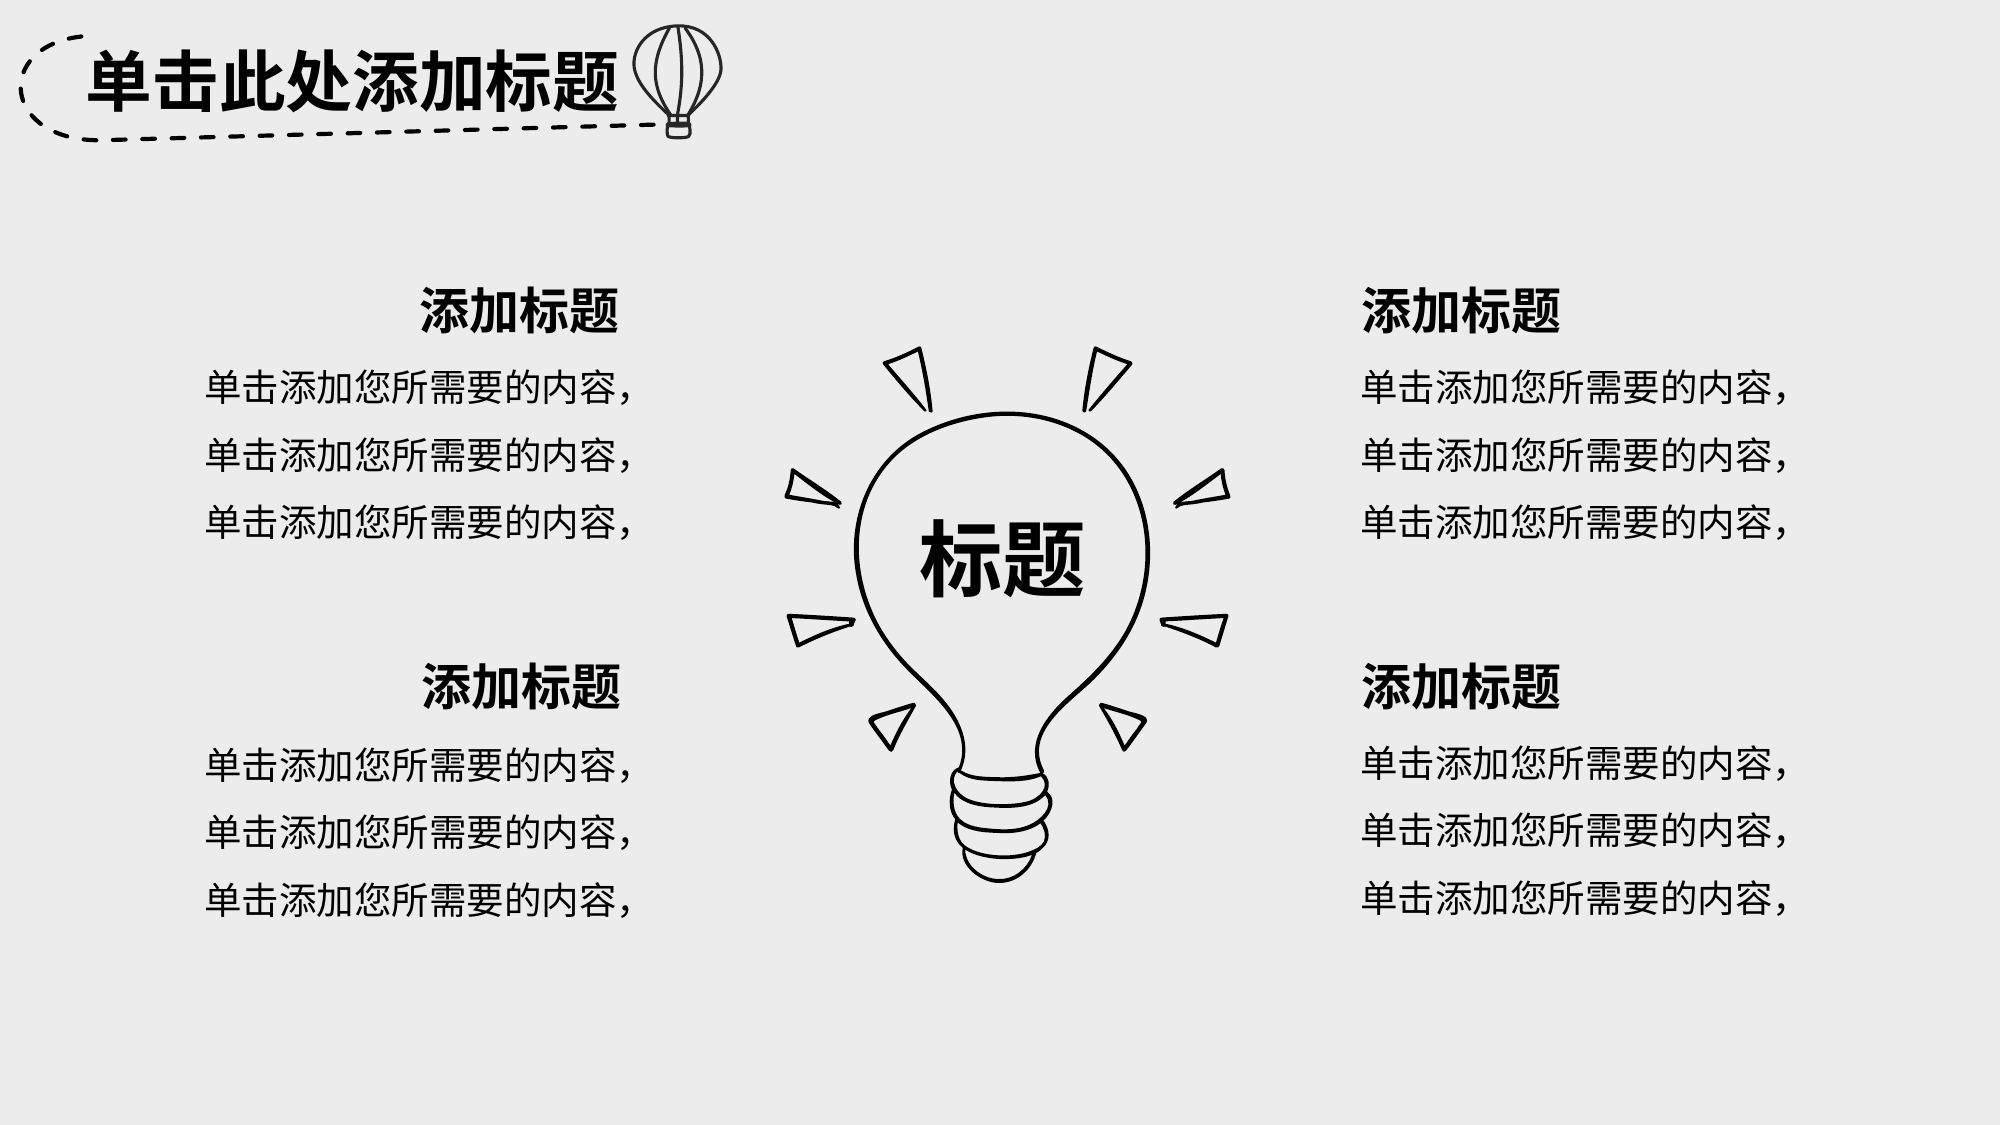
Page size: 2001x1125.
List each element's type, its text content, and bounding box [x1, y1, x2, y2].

text_box 添加标题 [1346, 272, 1577, 348]
text_box 添加标题 [1346, 647, 1577, 723]
text_box 单击添加您所需要的内容，单击添加您所需要的内容，单击添加您所需要的内容， [1329, 334, 1842, 552]
text_box 添加标题 [404, 272, 634, 348]
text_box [784, 345, 1231, 885]
text_box 单击添加您所需要的内容，单击添加您所需要的内容，单击添加您所需要的内容， [173, 712, 685, 930]
text_box 单击此处添加标题 [70, 31, 633, 127]
text_box 单击添加您所需要的内容，单击添加您所需要的内容，单击添加您所需要的内容， [173, 334, 685, 552]
text_box 添加标题 [406, 647, 637, 723]
text_box 单击添加您所需要的内容，单击添加您所需要的内容，单击添加您所需要的内容， [1329, 709, 1842, 927]
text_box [633, 25, 722, 138]
text_box [19, 38, 570, 142]
